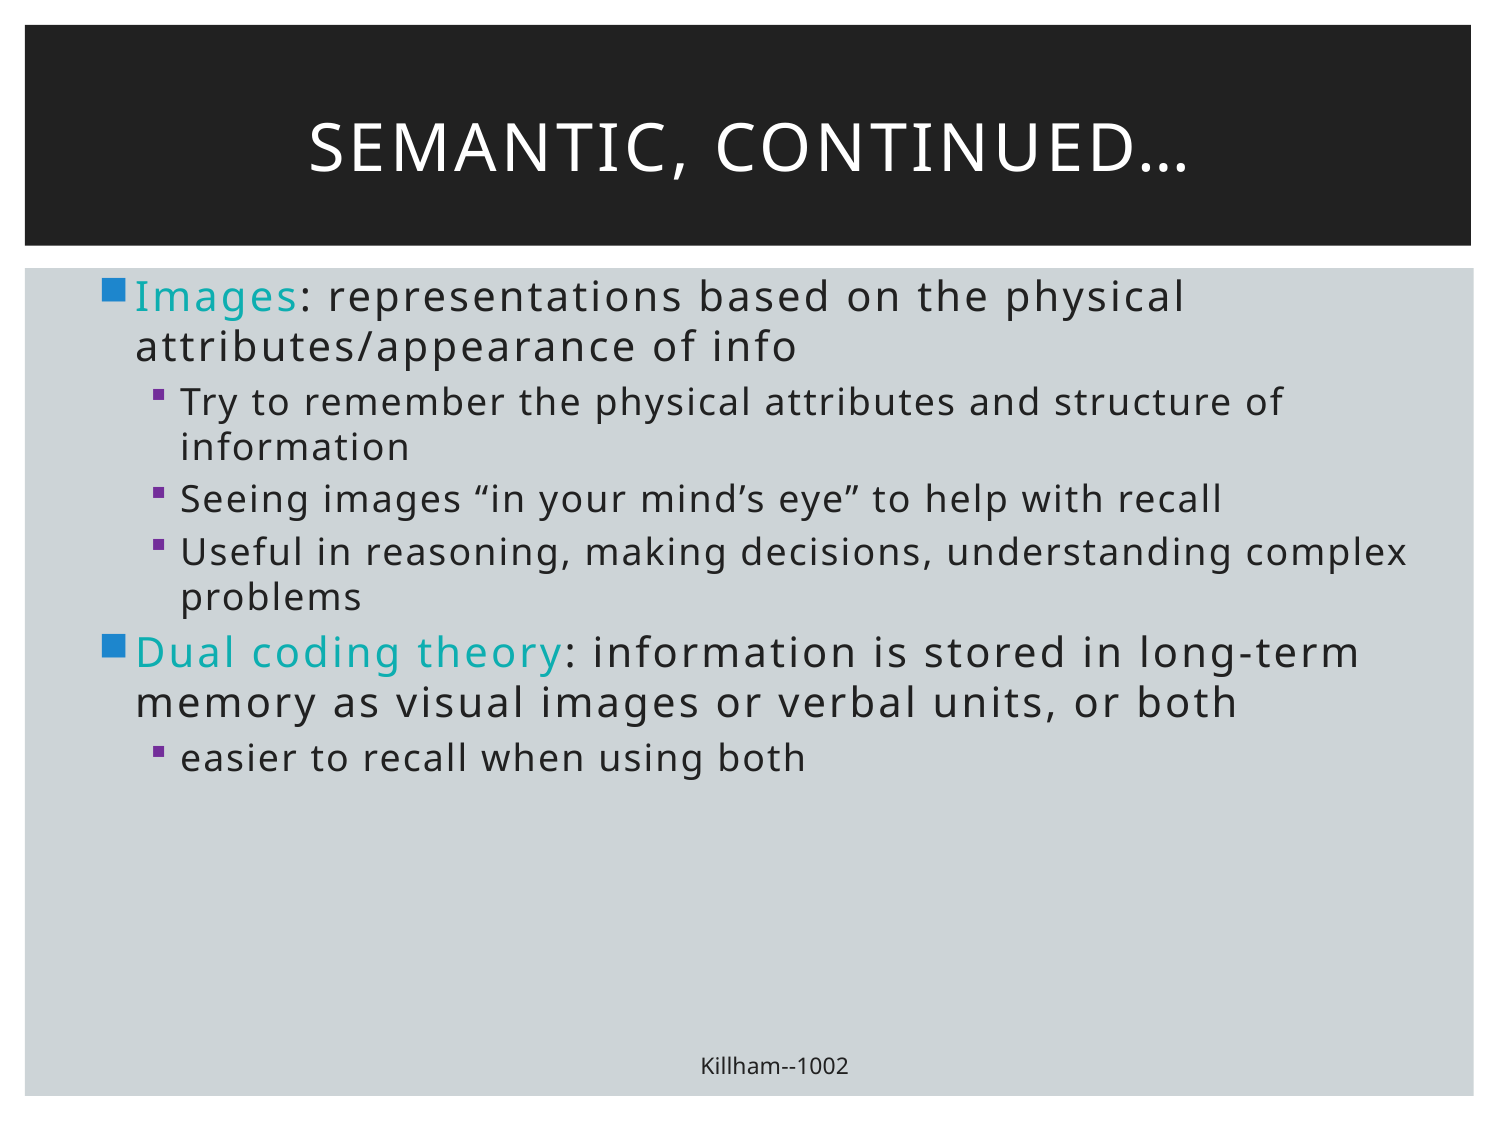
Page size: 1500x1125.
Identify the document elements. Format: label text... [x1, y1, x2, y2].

footer Killham--1002 [500, 1042, 1050, 1088]
title Semantic, continued… [62, 58, 1438, 232]
list Images: representations based on the physical attributes/appearance of info Try to remember the physical attributes and structure of information Seeing images “in your mind’s eye” to help with recall Useful in reasoning, making decisions, understanding complex problems Dual coding theory: information is stored in long-term memory as visual images or verbal units, or both easier to recall when using both [75, 262, 1440, 1063]
